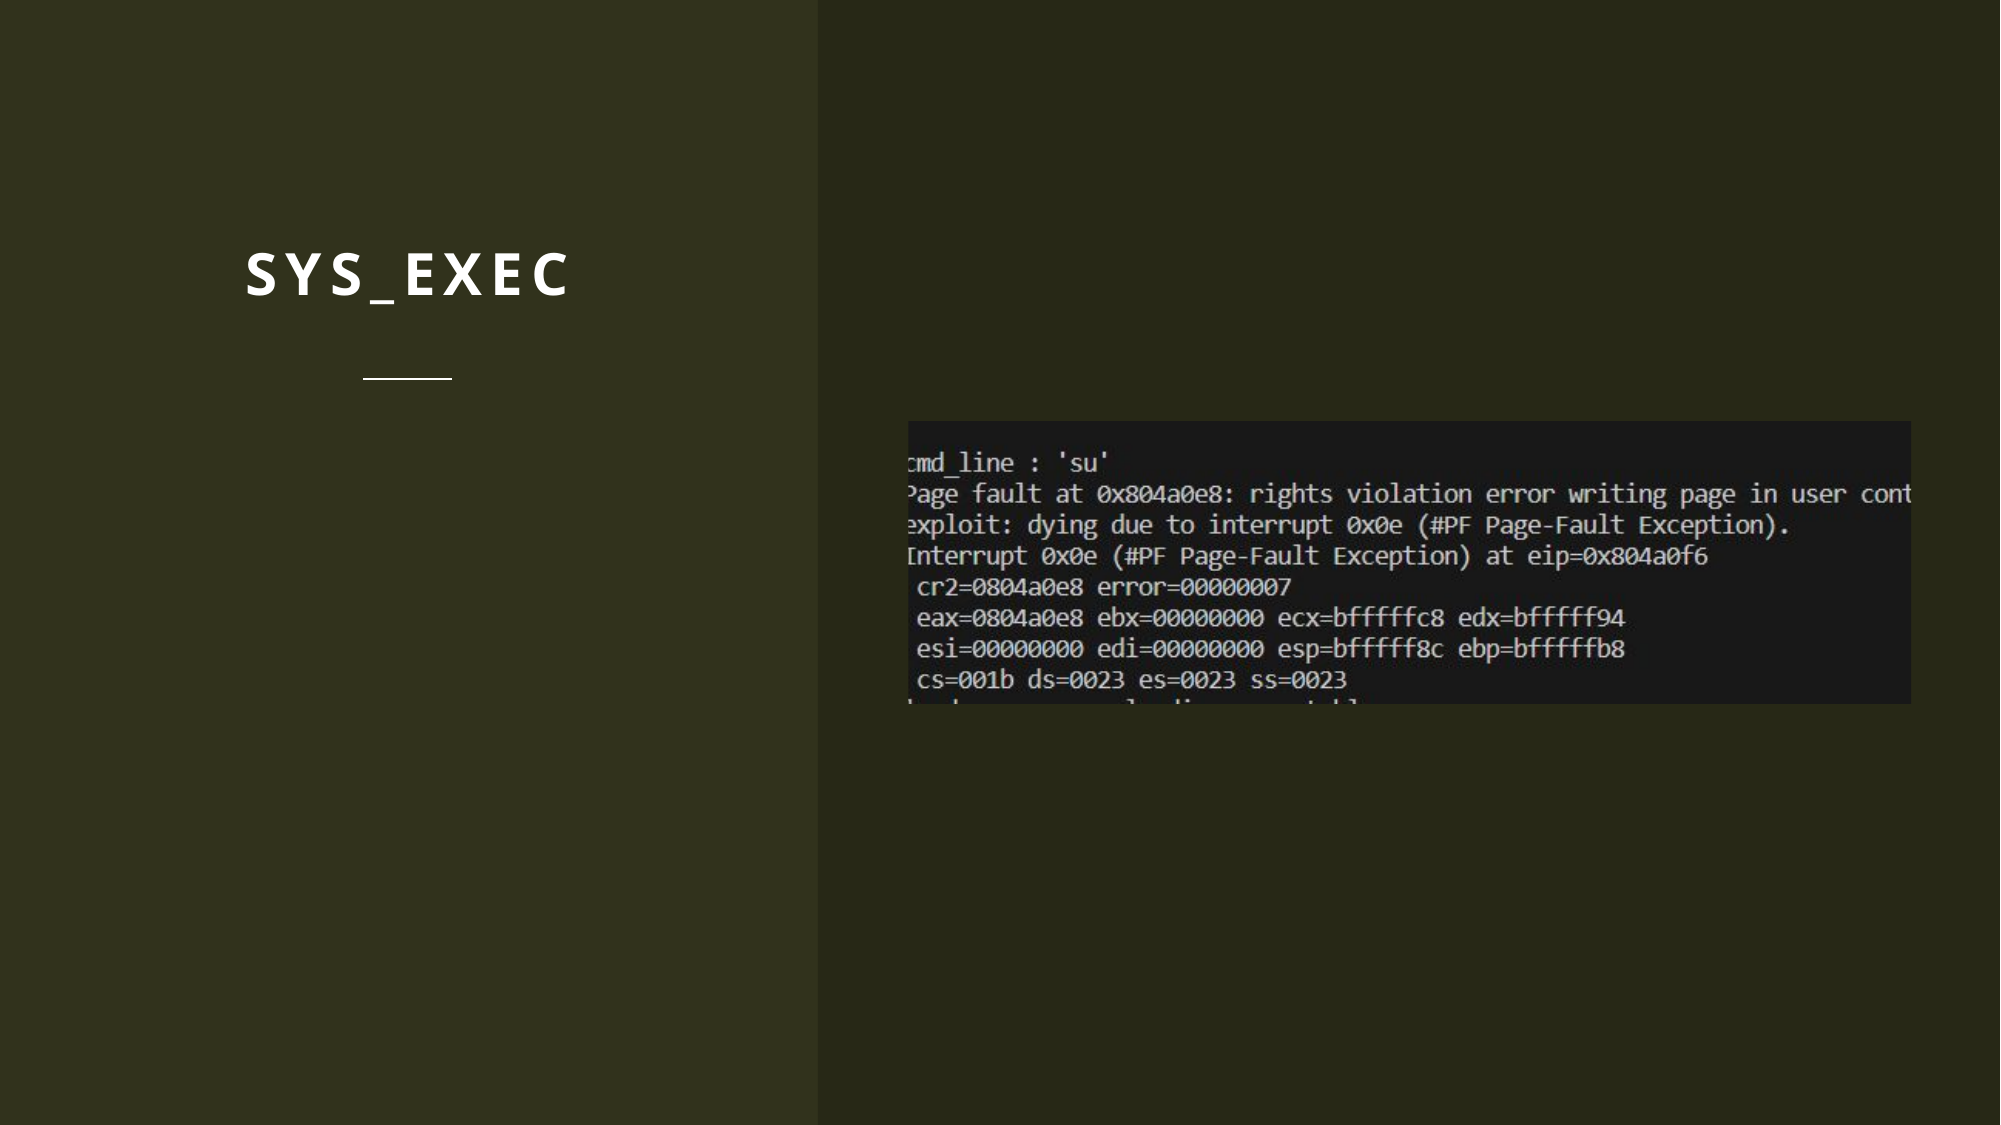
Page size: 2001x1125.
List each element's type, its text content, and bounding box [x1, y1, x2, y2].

title SYS_EXEC [88, 88, 727, 307]
text_box [817, 0, 2000, 1125]
text_box [0, 0, 817, 1125]
picture [908, 420, 1912, 704]
